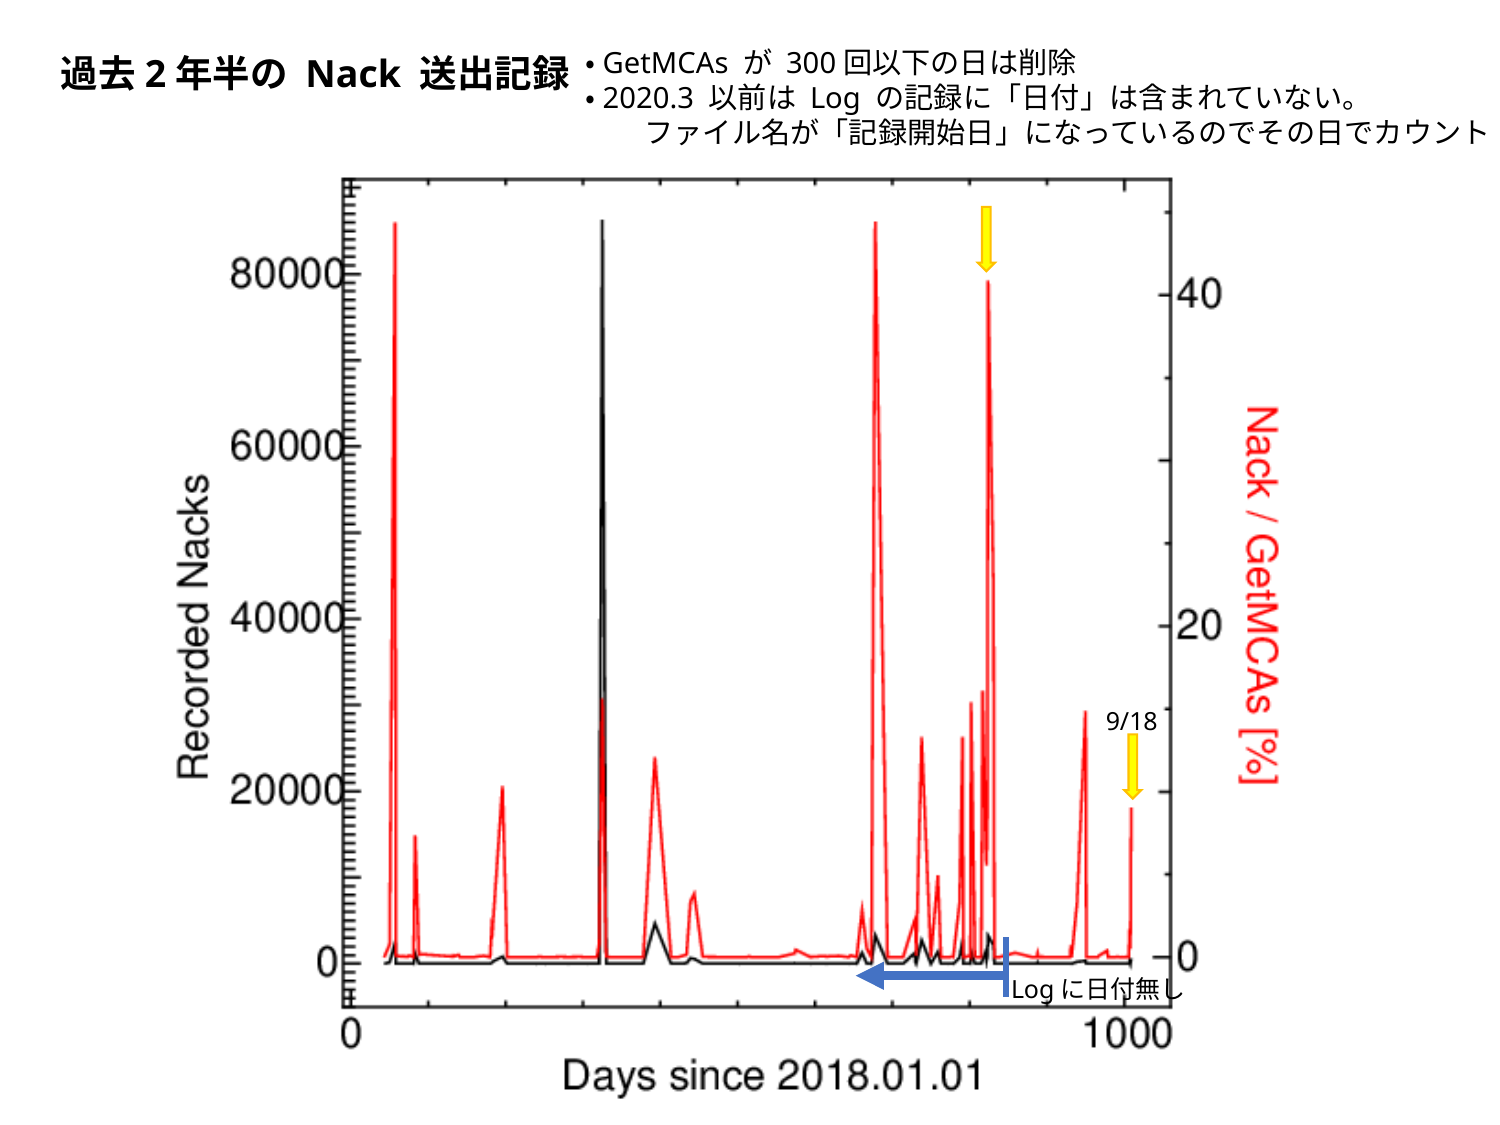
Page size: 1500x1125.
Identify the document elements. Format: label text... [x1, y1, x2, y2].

text_box 過去2年半の Nack 送出記録 [46, 42, 571, 103]
picture [166, 167, 1290, 1110]
text_box ・GetMCAs が 300回以下の日は削除 ・2020.3 以前は Log の記録に「日付」は含まれていない。 ファイル名が「記録開始日」になっているのでその日でカウント [571, 37, 1500, 157]
